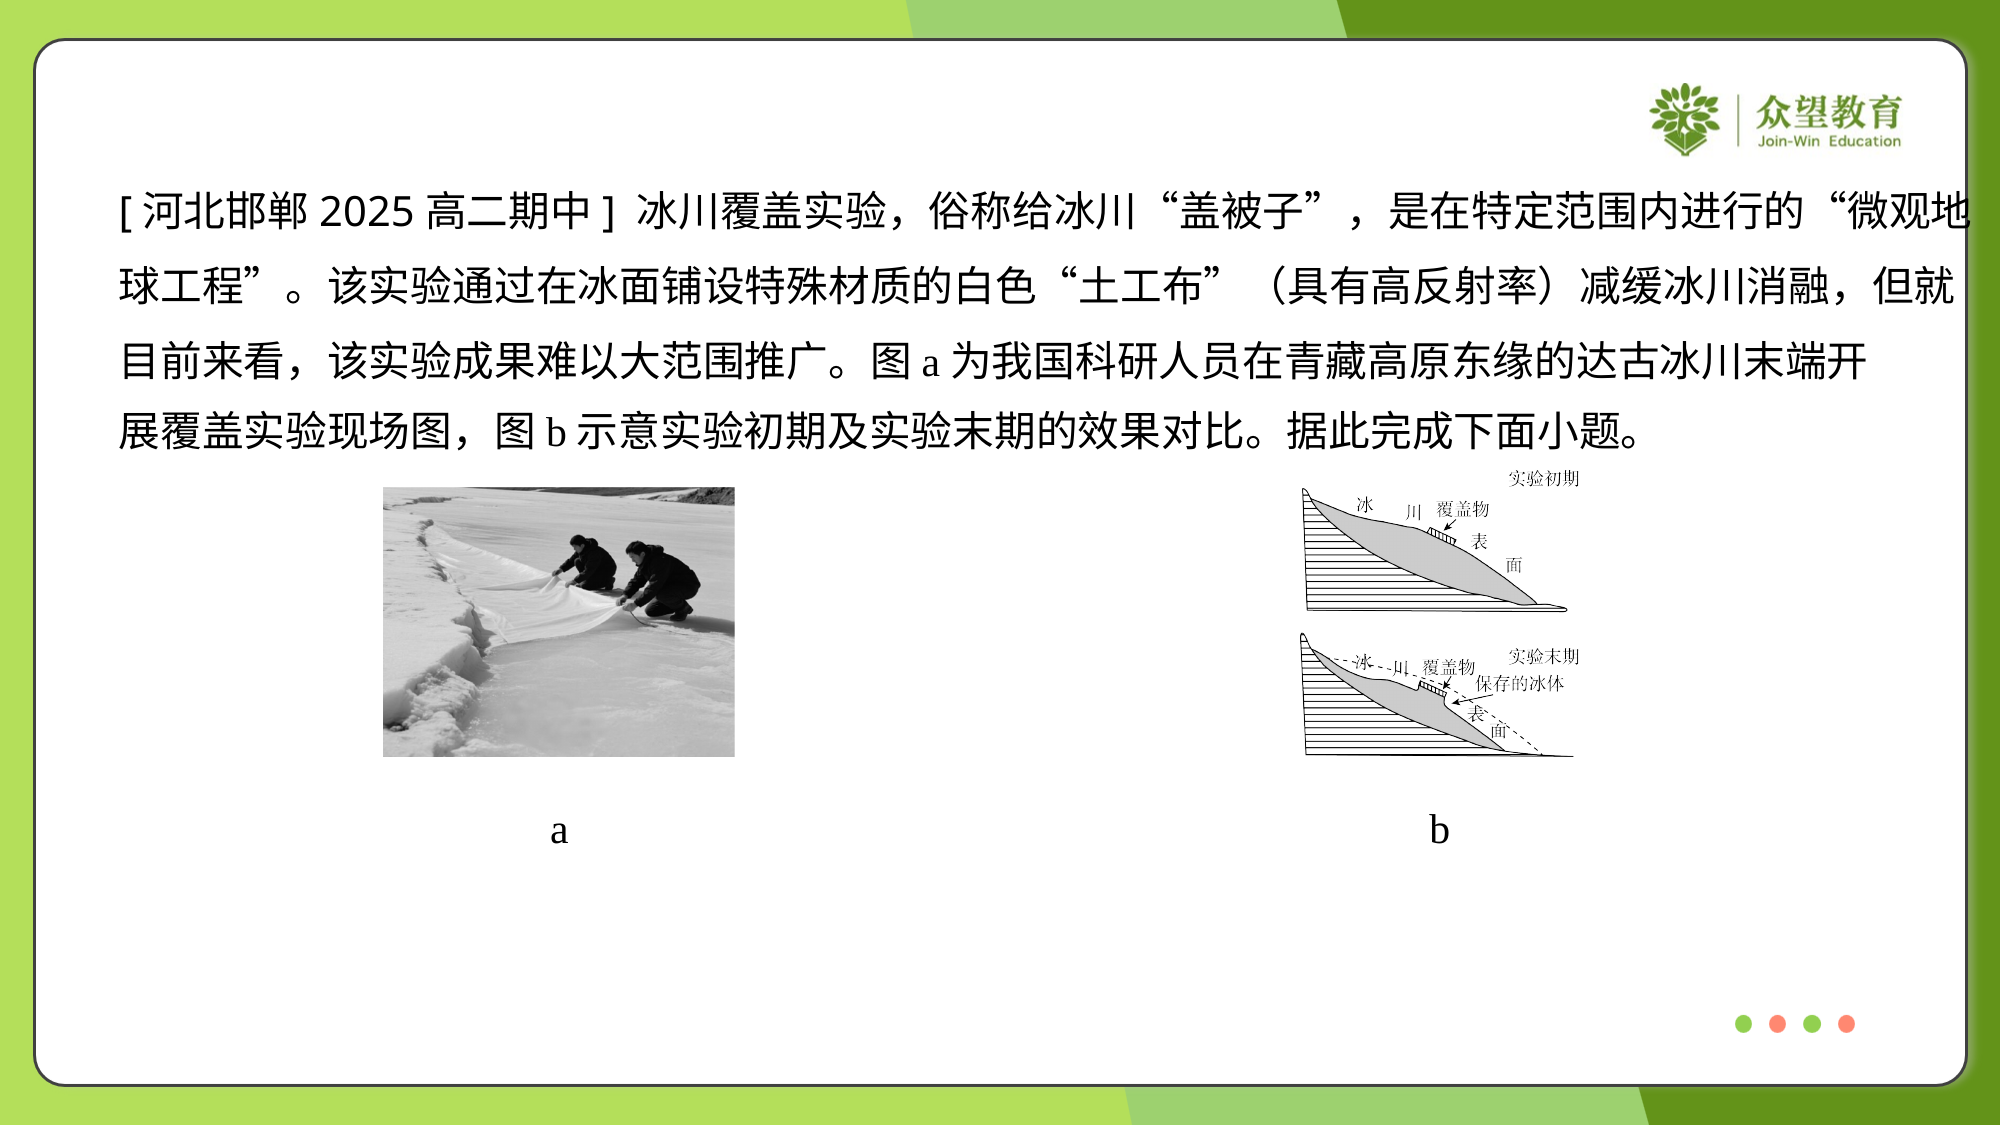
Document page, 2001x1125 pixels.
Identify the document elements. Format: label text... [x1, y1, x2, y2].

picture [0, 0, 2000, 1125]
text_box [河北邯郸2025高二期中] 冰川覆盖实验，俗称给冰川“盖被子”，是在特定范围内进行的“微观地 球工程”。该实验通过在冰面铺设特殊材质的白色“土工布”（具有高反射率）减缓冰川消融，但就 目前来看，该实验成果难以大范围推广。图a为我国科研人员在青藏高原东缘的达古冰川末端开 展覆盖实验现场图，图b示意实验初期及实验末期的效果对比。据此完成下面小题。 [118, 159, 1883, 448]
text_box b [1424, 777, 1456, 911]
text_box a [545, 777, 574, 911]
